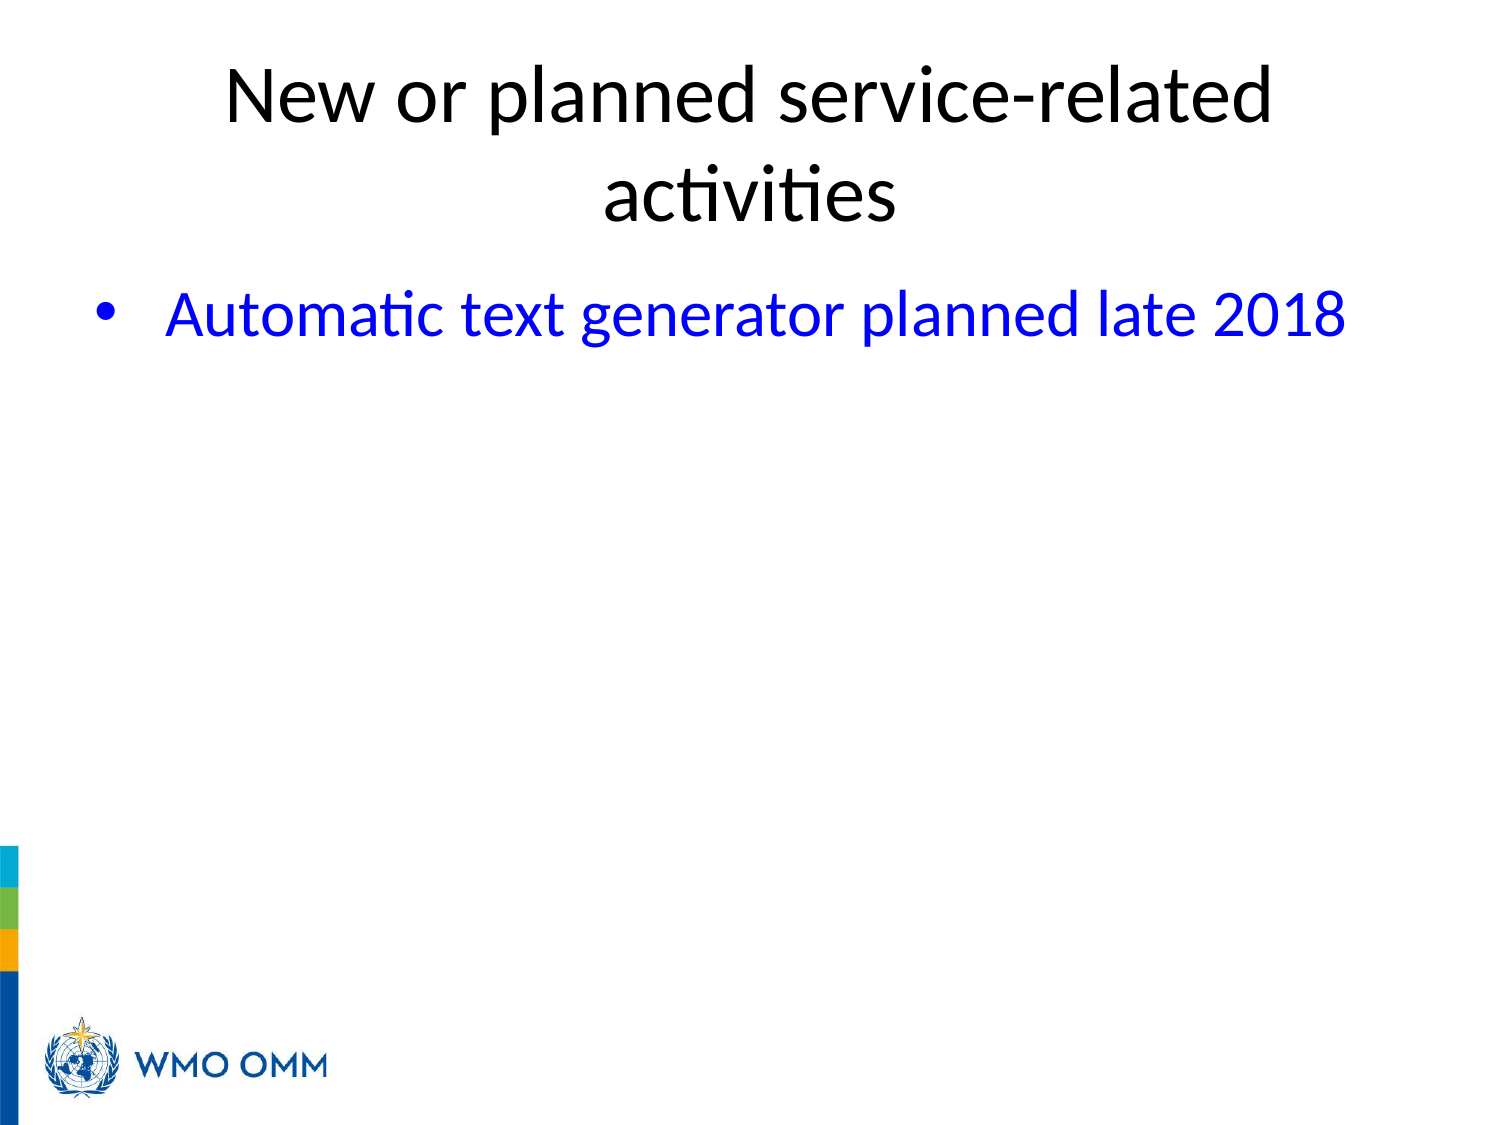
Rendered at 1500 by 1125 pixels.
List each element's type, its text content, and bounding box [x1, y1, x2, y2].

title New or planned service-related activities [75, 45, 1425, 233]
picture [0, 845, 327, 1125]
list Automatic text generator planned late 2018 [75, 262, 1425, 1005]
